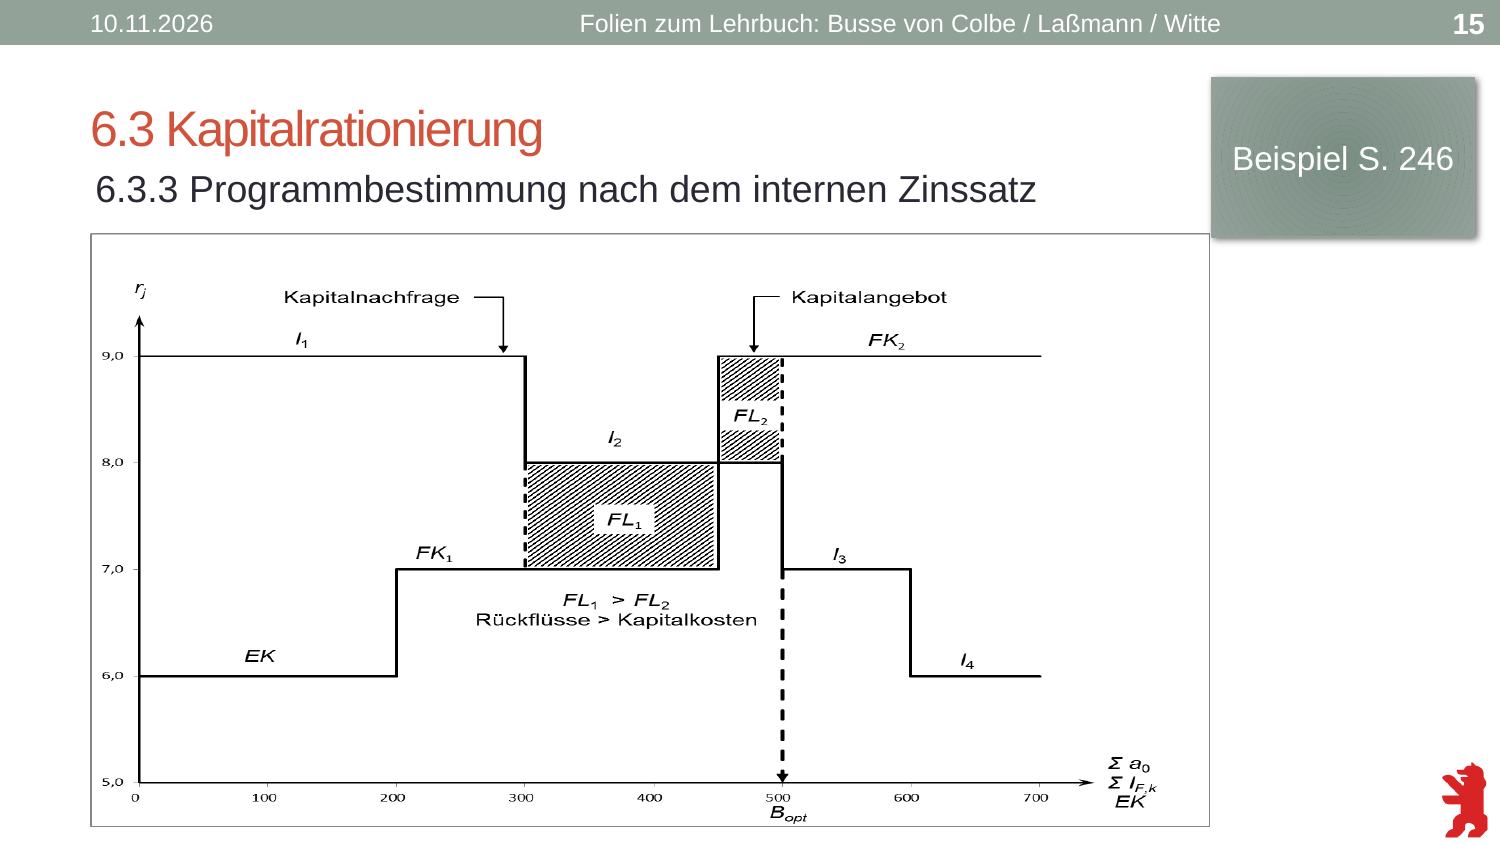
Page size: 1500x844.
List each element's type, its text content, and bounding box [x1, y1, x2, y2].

slide_number 15 [1325, 2, 1500, 43]
picture [1434, 760, 1500, 844]
title 6.3 Kapitalrationierung [75, 65, 1425, 188]
text_box Beispiel S. 246 [1211, 77, 1475, 238]
picture [90, 232, 1211, 827]
footer Folien zum Lehrbuch: Busse von Colbe / Laßmann / Witte [562, 2, 1238, 43]
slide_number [75, 2, 550, 43]
text_box 6.3.3 Programmbestimmung nach dem internen Zinssatz [80, 157, 1053, 217]
